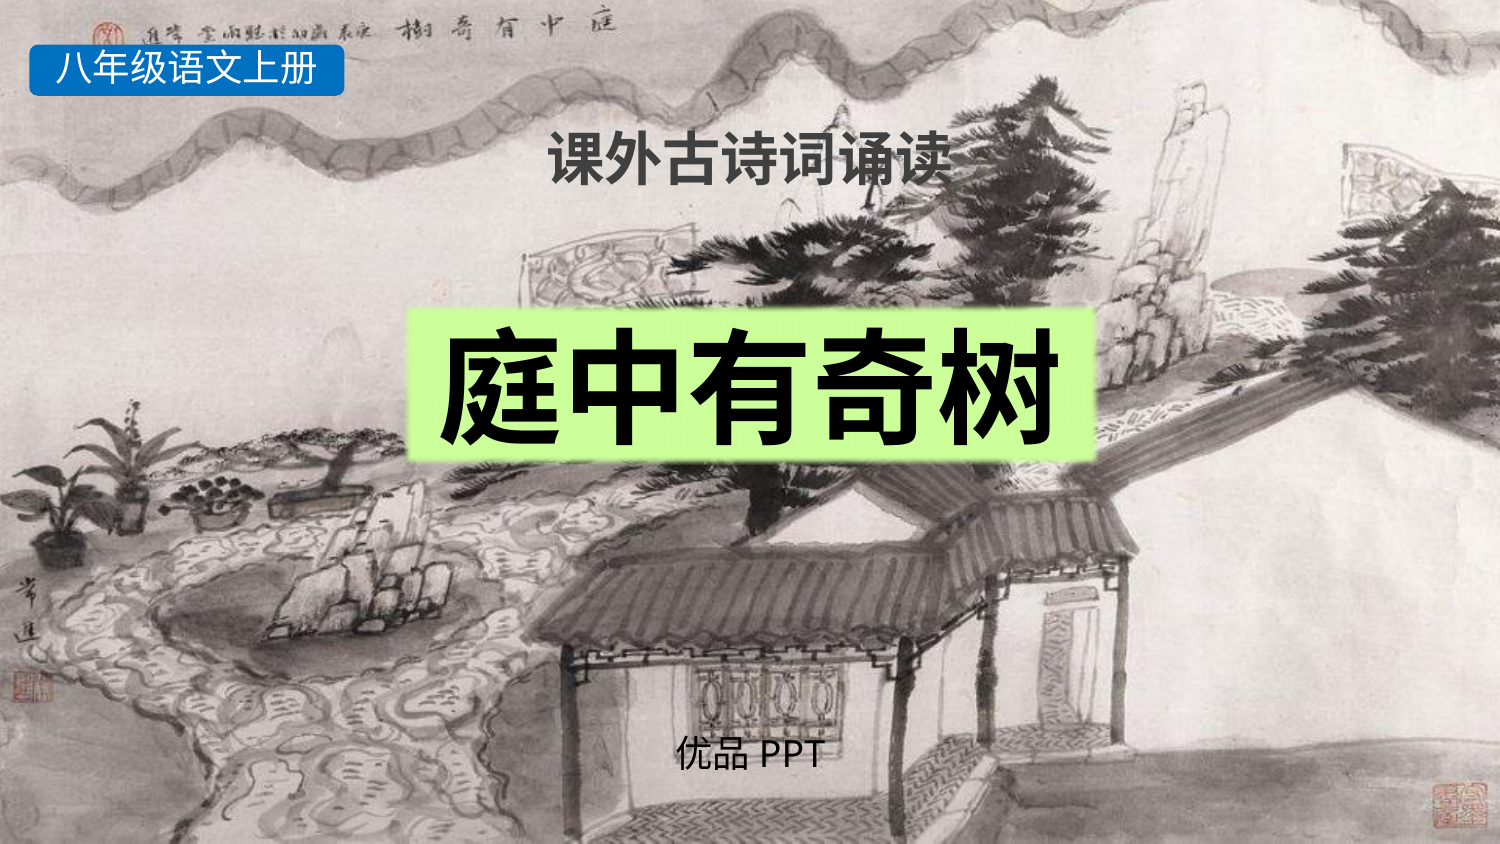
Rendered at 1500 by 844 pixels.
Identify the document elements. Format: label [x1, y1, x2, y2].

picture [0, 0, 1500, 844]
text_box [29, 36, 345, 98]
